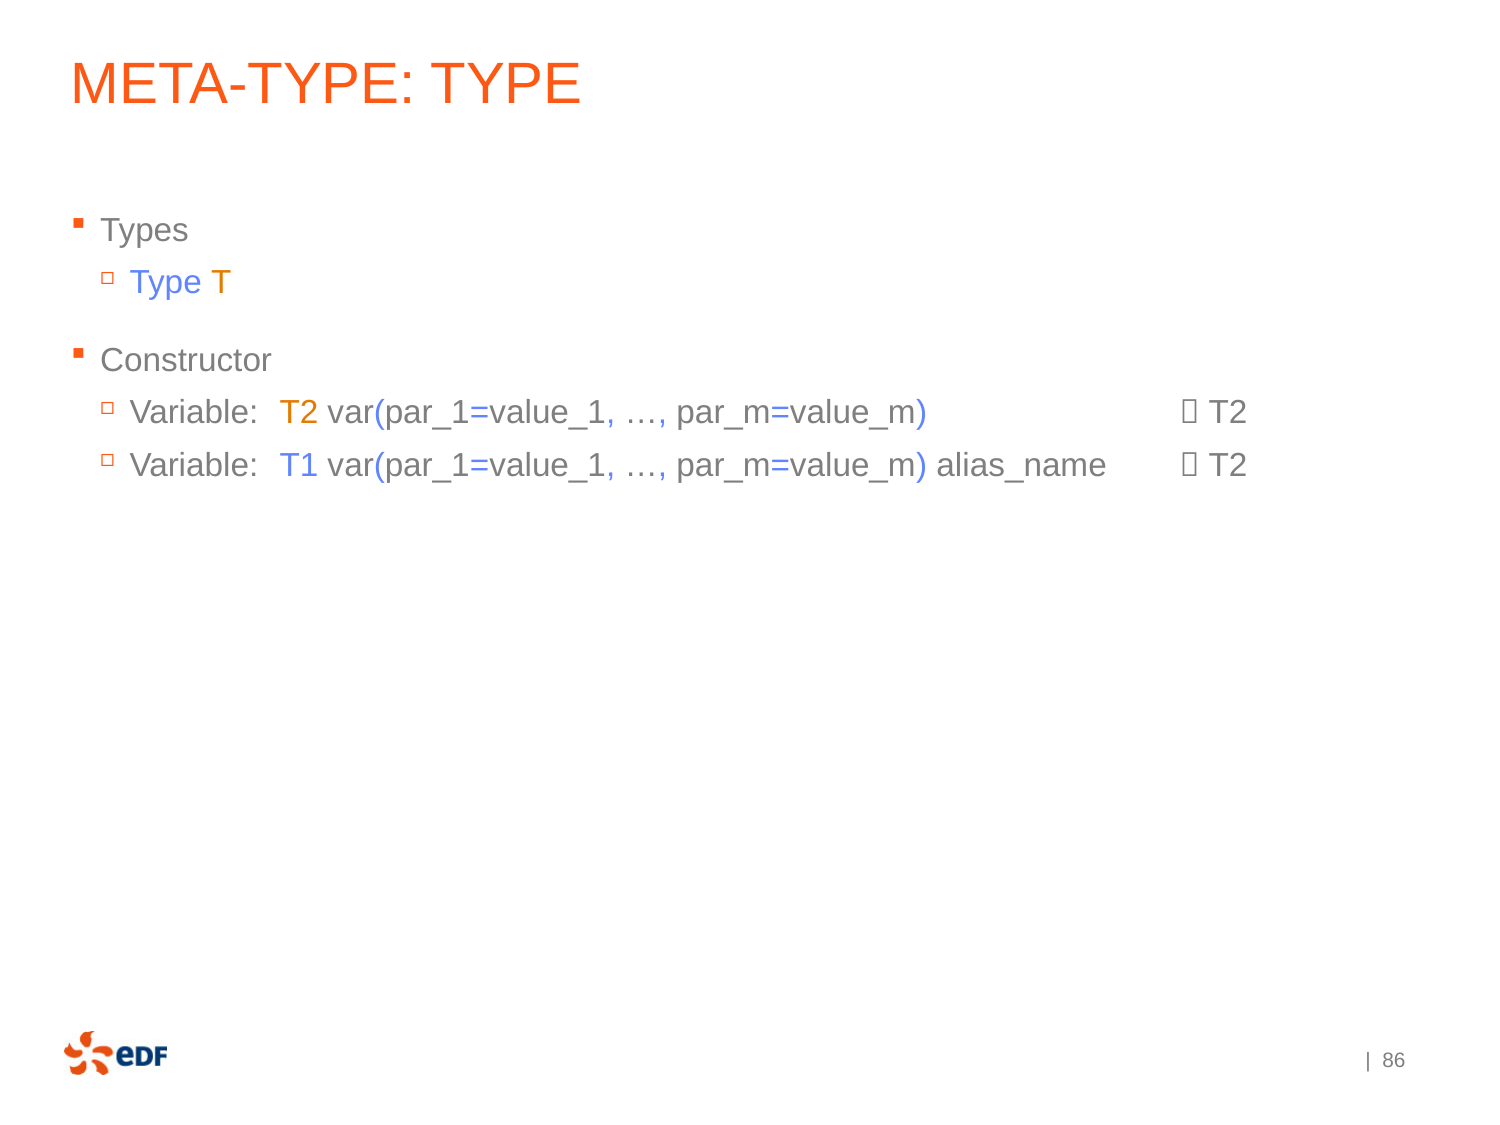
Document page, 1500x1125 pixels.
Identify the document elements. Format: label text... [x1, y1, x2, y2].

picture [64, 1031, 167, 1075]
list Types Type T Constructor Variable: T2 var(par_1=value_1, …, par_m=value_m)  T2 Variable: T1 var(par_1=value_1, …, par_m=value_m) alias_name  T2 [64, 208, 1436, 1005]
title Meta-type: type [64, 45, 1436, 185]
